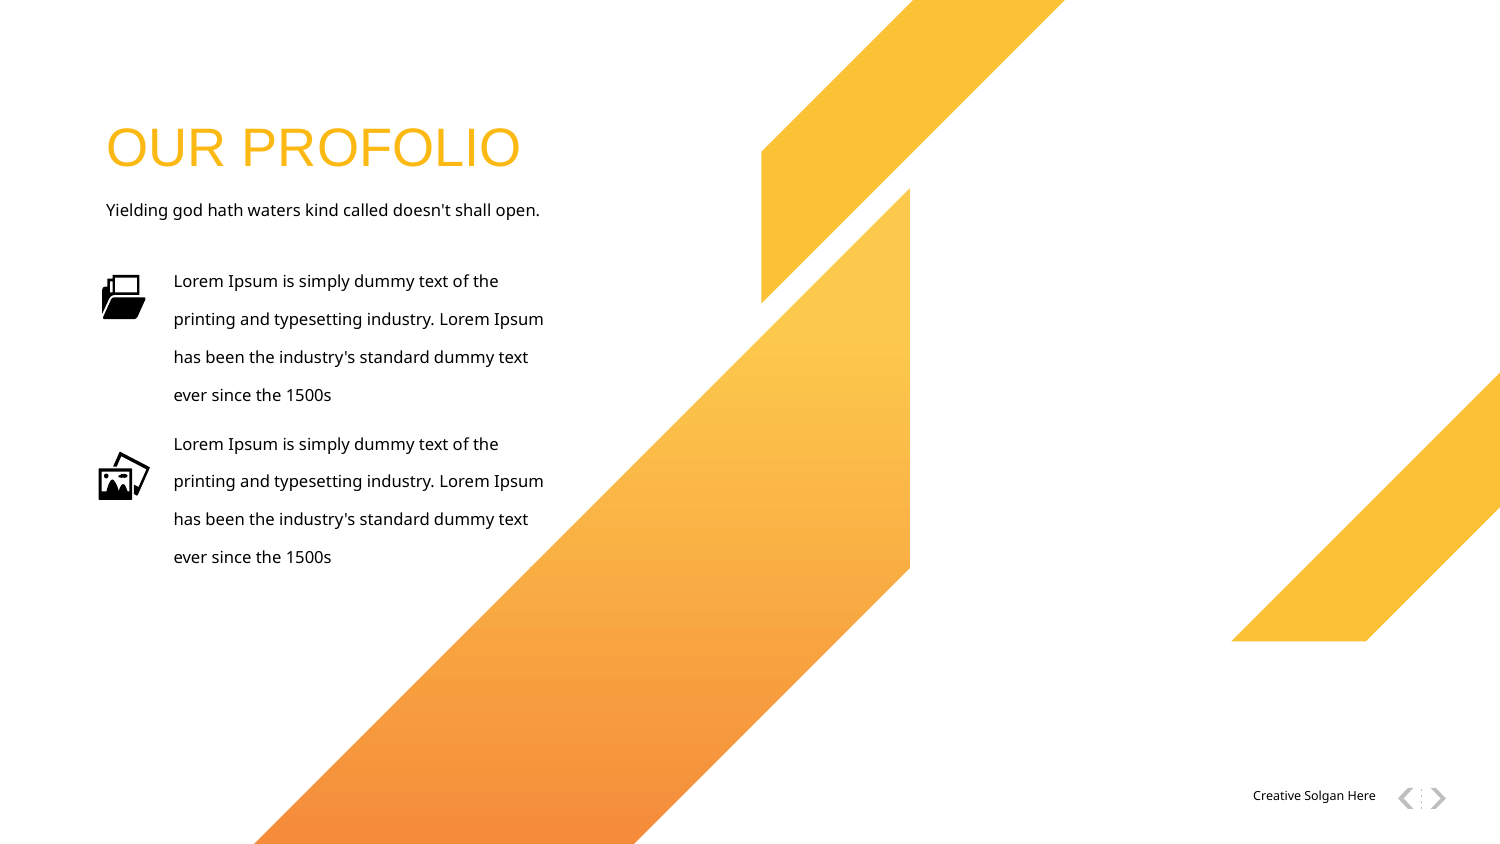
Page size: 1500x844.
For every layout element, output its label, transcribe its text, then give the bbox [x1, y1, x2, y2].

text_box [113, 451, 144, 469]
text_box [102, 274, 144, 320]
text_box OUR PROFOLIO [94, 107, 144, 183]
picture [149, 0, 1500, 844]
text_box Yielding god hath waters kind called doesn't shall open. [94, 183, 144, 224]
text_box [98, 468, 144, 500]
